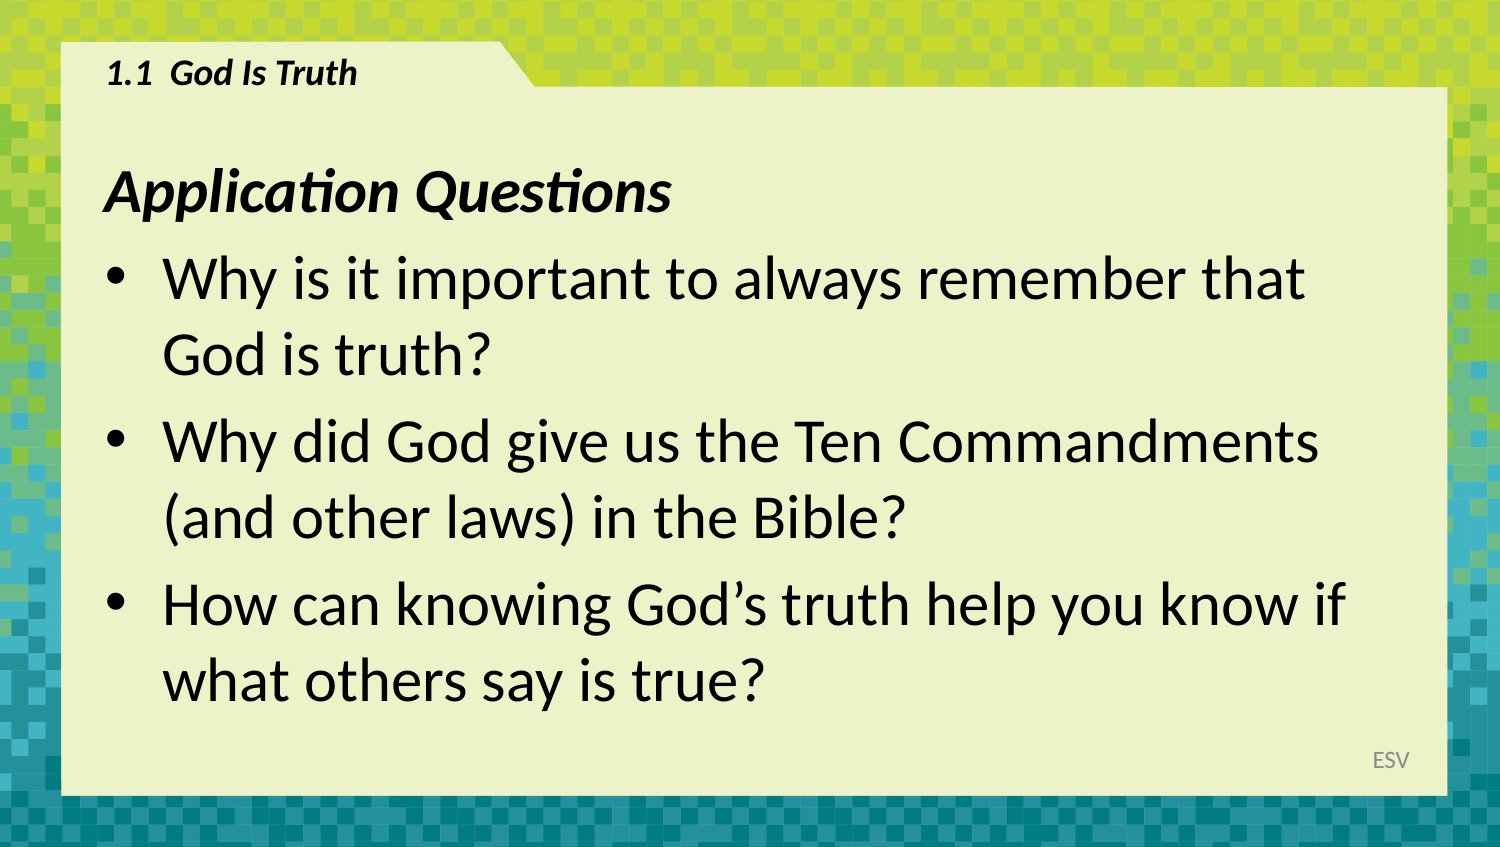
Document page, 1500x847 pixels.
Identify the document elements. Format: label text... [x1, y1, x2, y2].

title 1.1 God Is Truth [89, 33, 1420, 108]
picture [0, 0, 1500, 847]
footer ESV [950, 736, 1425, 782]
list Application Questions Why is it important to always remember that God is truth? Why did God give us the Ten Commandments (and other laws) in the Bible? How can knowing God’s truth help you know if what others say is true? [89, 141, 1420, 722]
